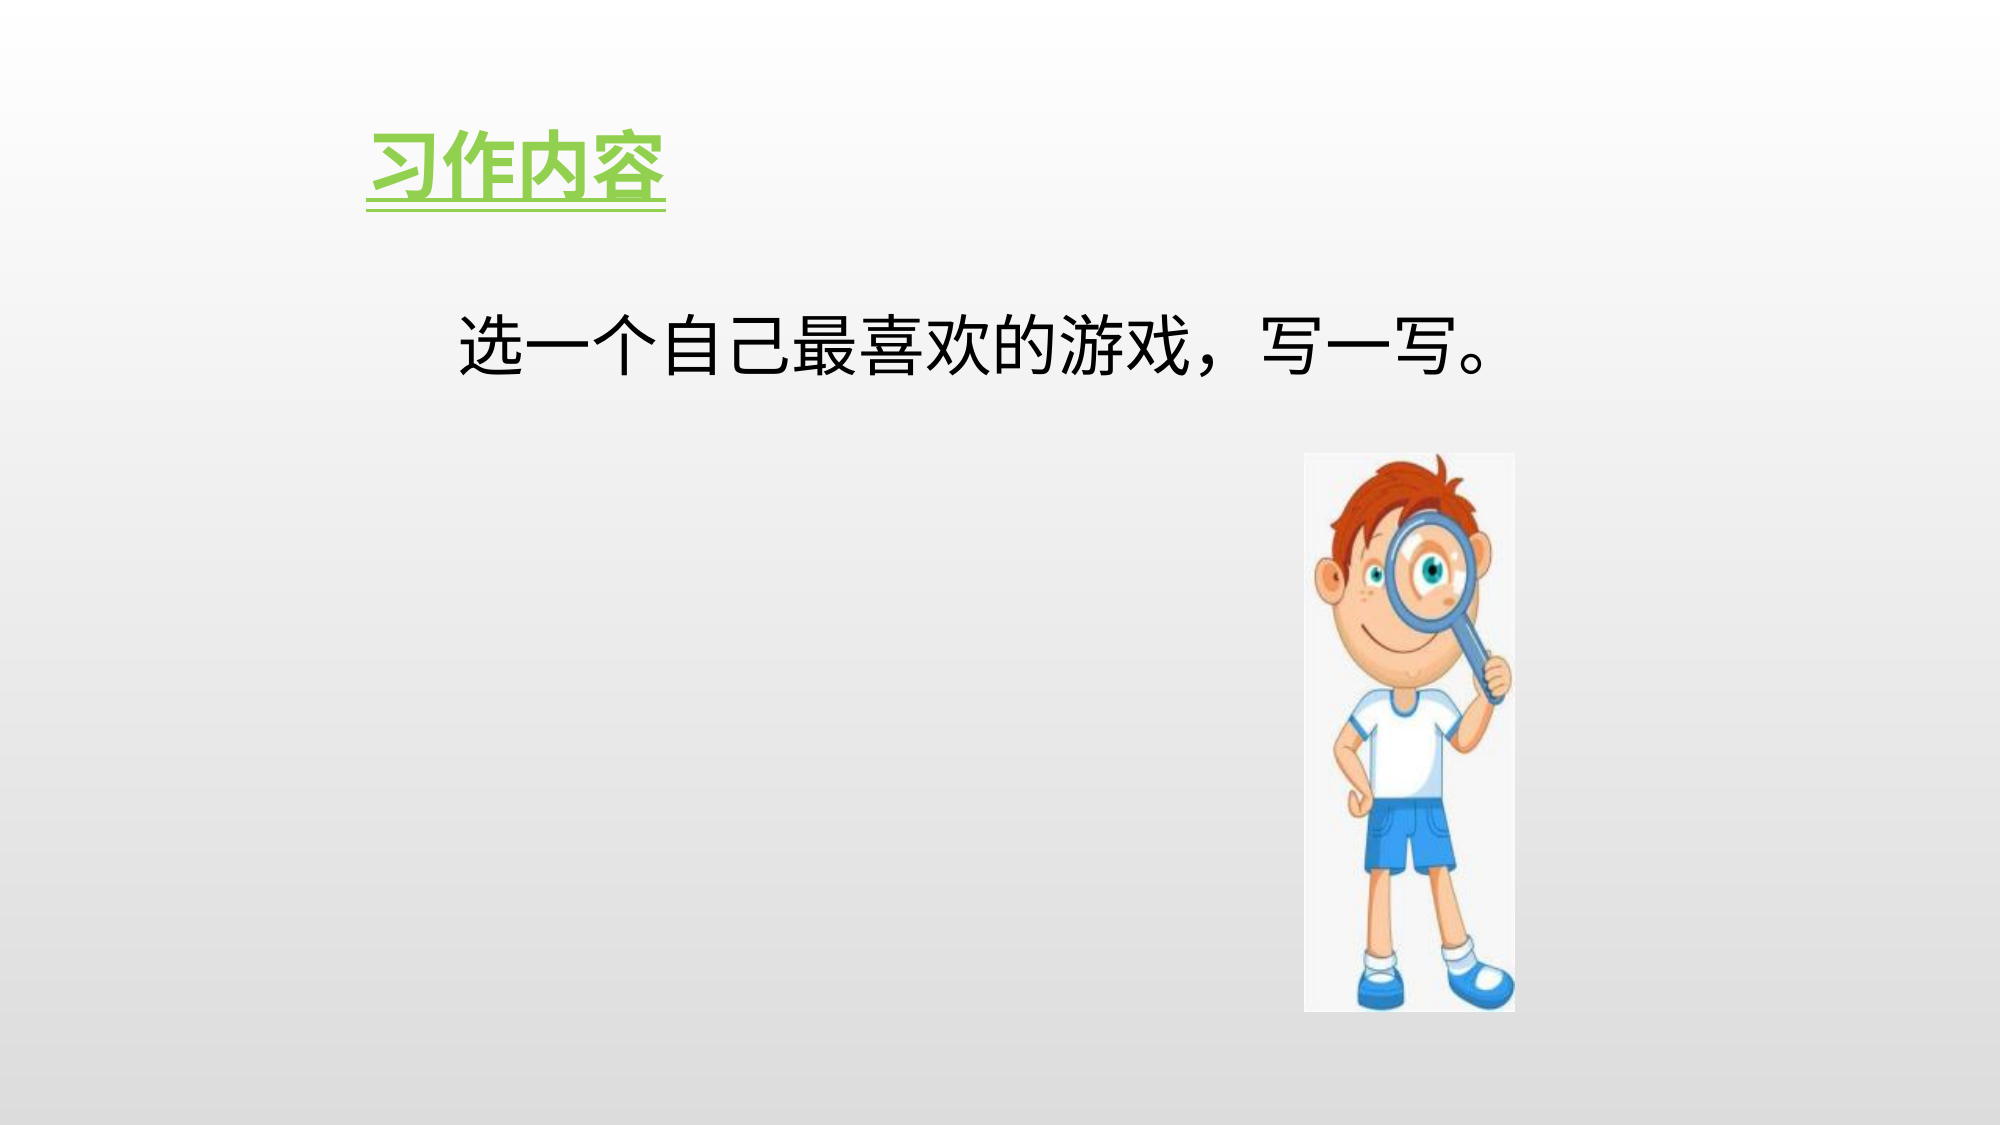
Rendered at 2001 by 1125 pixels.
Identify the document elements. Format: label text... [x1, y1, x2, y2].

text_box 选一个自己最喜欢的游戏，写一写。 [367, 296, 1580, 392]
picture [1304, 453, 1515, 1012]
text_box 习作内容 [351, 111, 785, 217]
